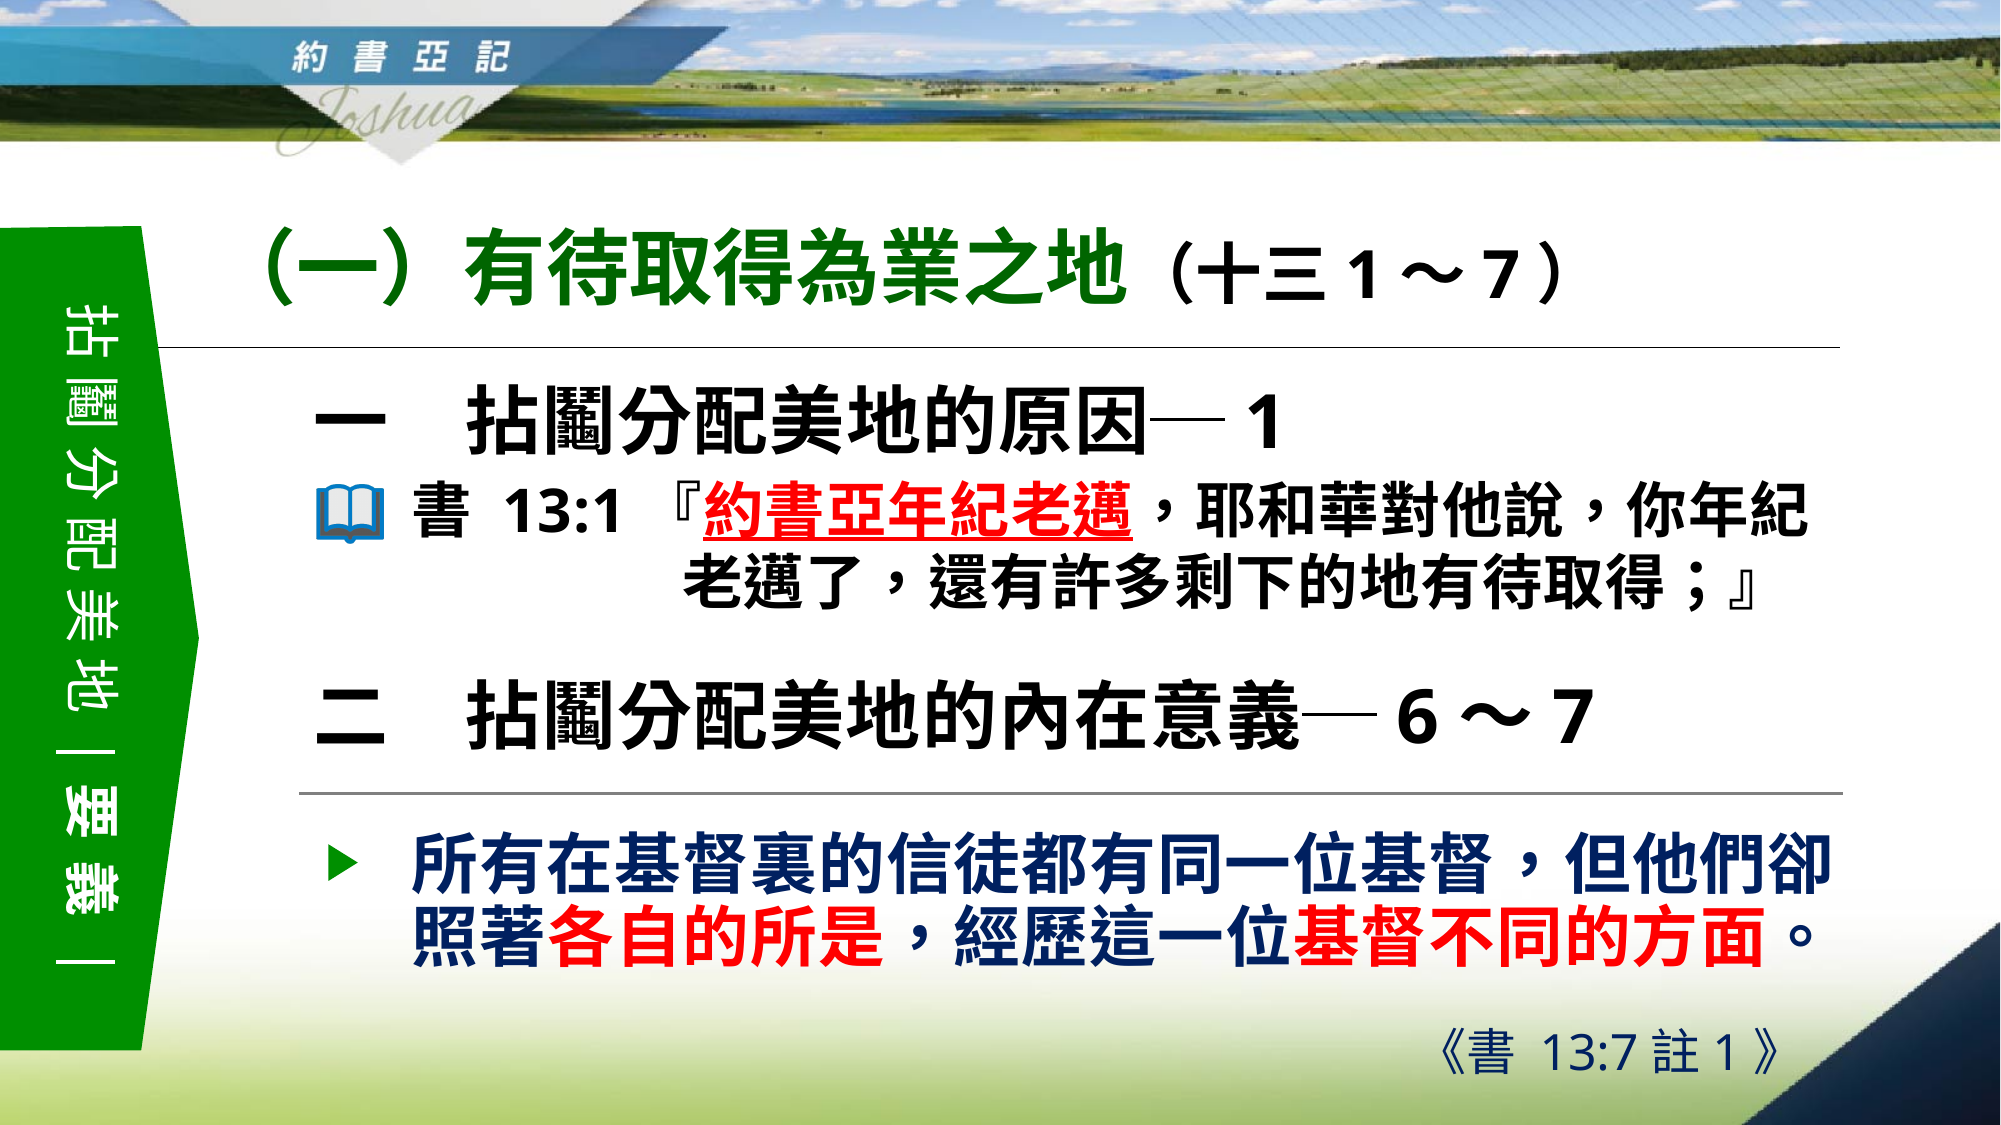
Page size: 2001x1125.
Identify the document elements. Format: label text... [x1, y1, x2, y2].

text_box 二 拈鬮分配美地的內在意義─6～7 [298, 678, 1851, 767]
text_box [0, 224, 200, 1052]
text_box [328, 820, 1887, 1090]
picture [0, 0, 2001, 1125]
text_box （一）有待取得為業之地（十三1～7） [198, 207, 1683, 323]
text_box 一 拈鬮分配美地的原因─1 [298, 382, 1851, 471]
text_box 拈鬮分配美地 要義 [36, 288, 135, 1013]
text_box 書 13:1『約書亞年紀老邁，耶和華對他說，你年紀老邁了，還有許多剩下的地有待取得；』 [396, 464, 1857, 624]
